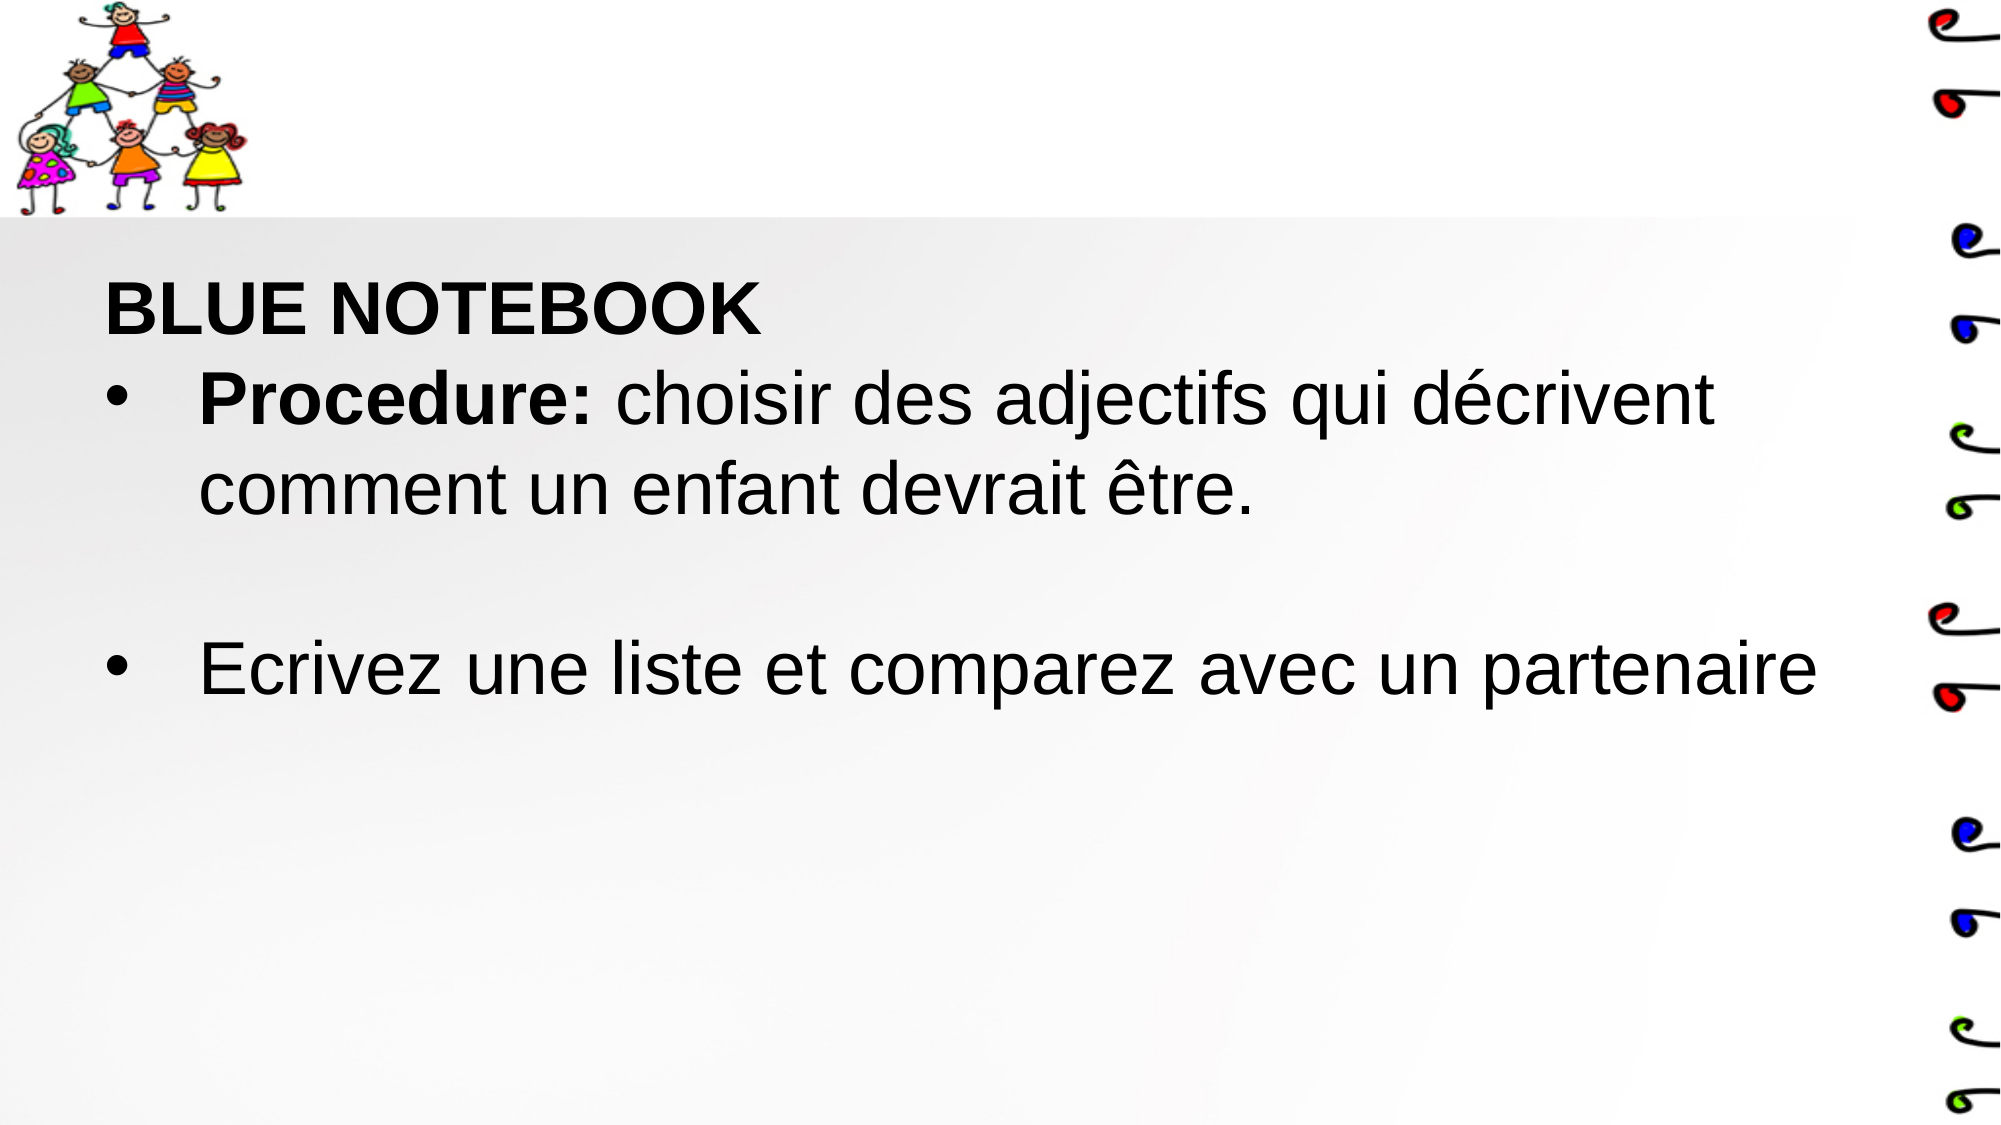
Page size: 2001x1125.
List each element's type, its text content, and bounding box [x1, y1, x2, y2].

text_box BLUE NOTEBOOK Procedure: choisir des adjectifs qui décrivent comment un enfant devrait être. Ecrivez une liste et comparez avec un partenaire [90, 252, 2000, 807]
picture [0, 0, 2001, 1125]
